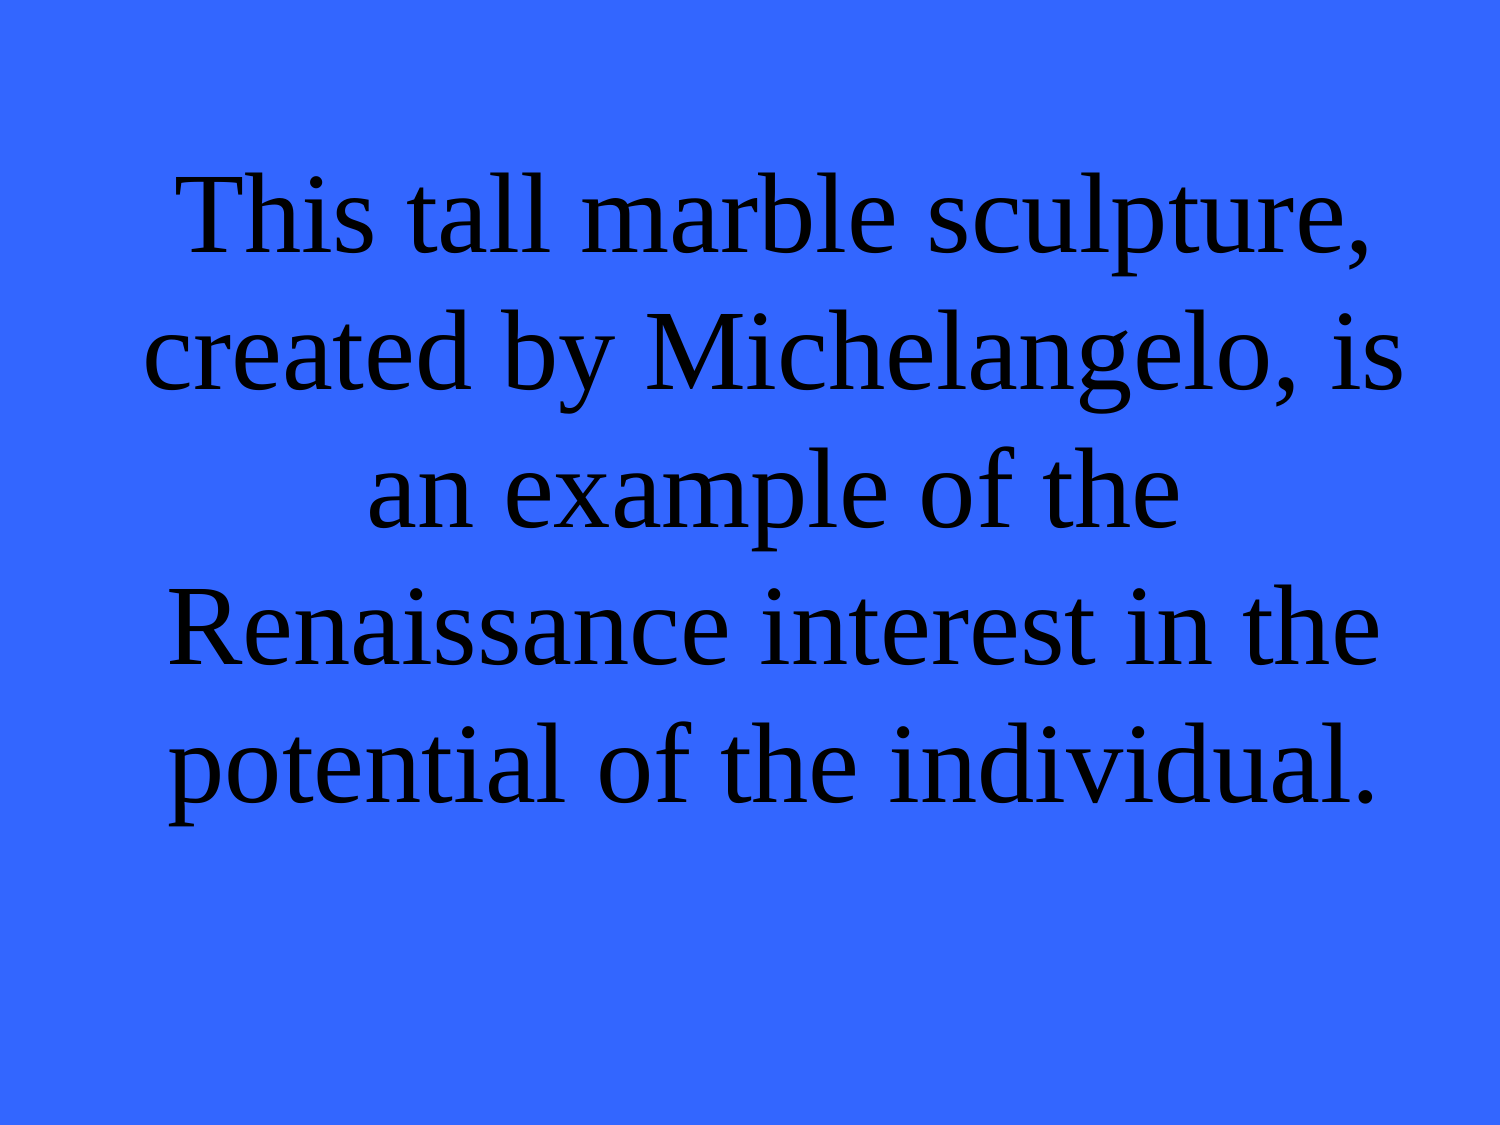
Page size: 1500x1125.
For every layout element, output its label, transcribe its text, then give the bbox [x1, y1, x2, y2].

title This tall marble sculpture, created by Michelangelo, is an example of the Renaissance interest in the potential of the individual. [125, 125, 1425, 838]
